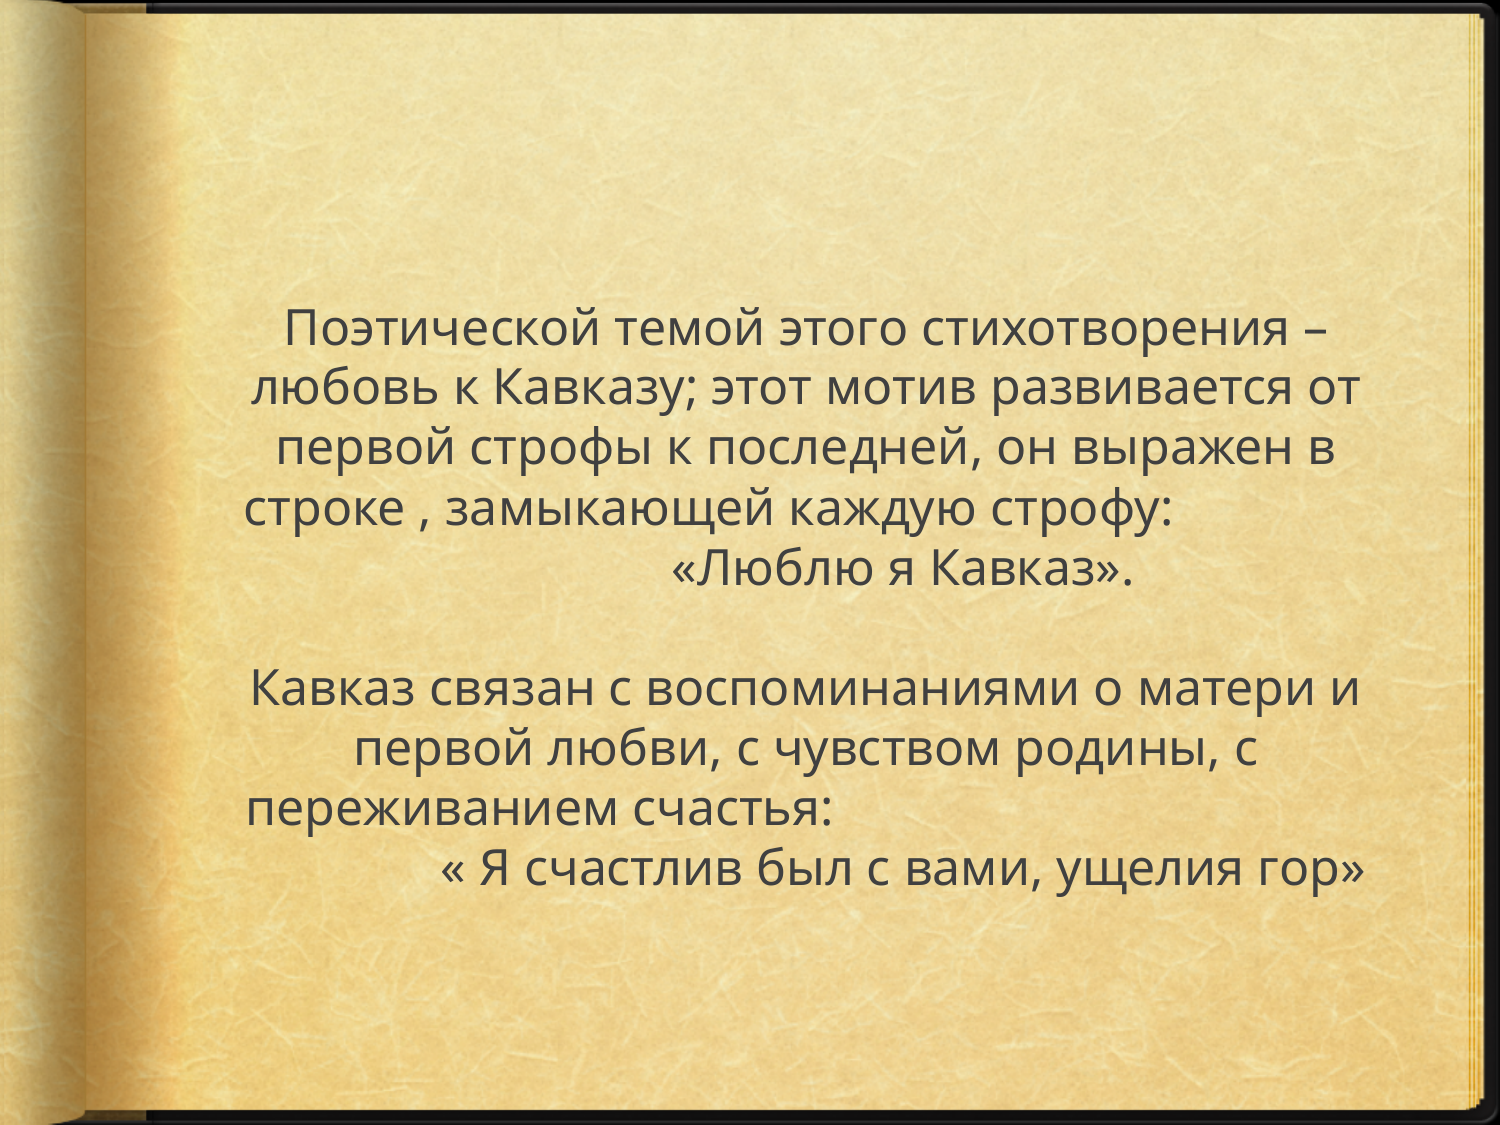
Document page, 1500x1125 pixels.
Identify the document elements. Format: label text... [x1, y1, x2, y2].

picture [0, 0, 1500, 1125]
list Поэтической темой этого стихотворения – любовь к Кавказу; этот мотив развивается от первой строфы к последней, он выражен в строке , замыкающей каждую строфу: «Люблю я Кавказ». Кавказ связан с воспоминаниями о матери и первой любви, с чувством родины, с переживанием счастья: « Я счастлив был с вами, ущелия гор» [225, 287, 1388, 925]
